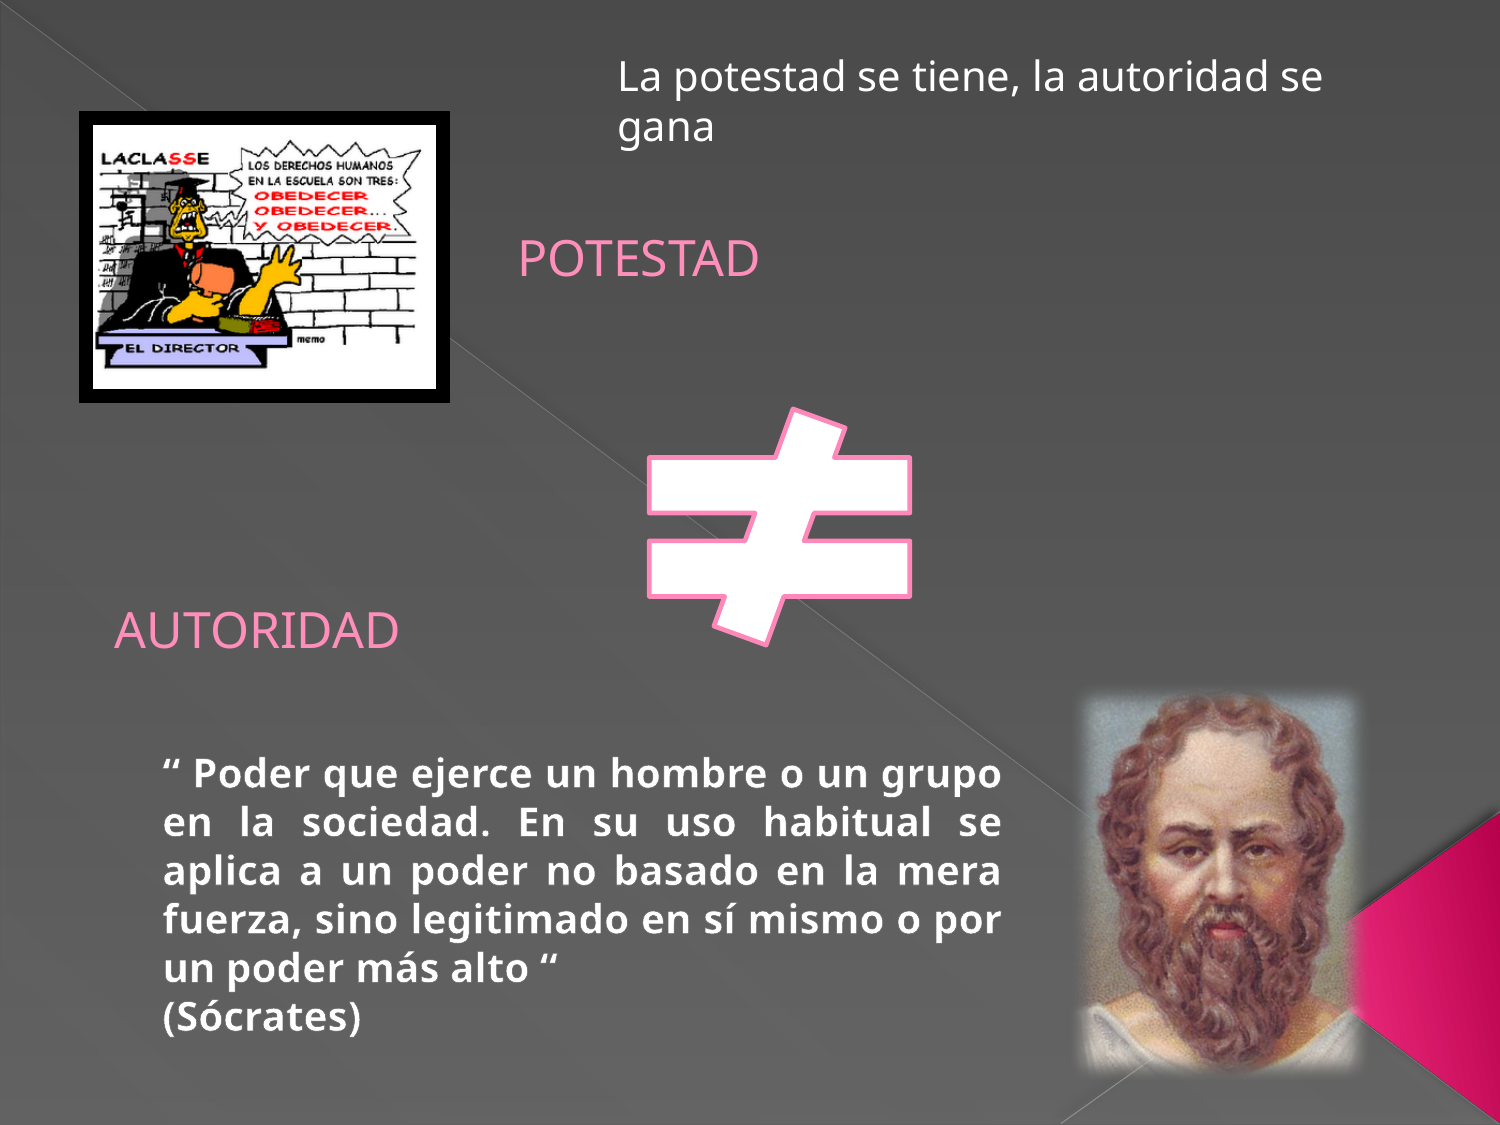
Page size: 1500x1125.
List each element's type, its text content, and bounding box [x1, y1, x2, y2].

text_box AUTORIDAD [100, 590, 443, 666]
text_box POTESTAD [502, 219, 781, 294]
text_box [647, 406, 912, 648]
subtitle “ Poder que ejerce un hombre o un grupo en la sociedad. En su uso habitual se aplica a un poder no basado en la mera fuerza, sino legitimado en sí mismo o por un poder más alto “ (Sócrates) [147, 739, 1022, 1047]
picture [1068, 680, 1372, 1083]
picture [92, 125, 437, 389]
text_box La potestad se tiene, la autoridad se gana [602, 42, 1425, 158]
